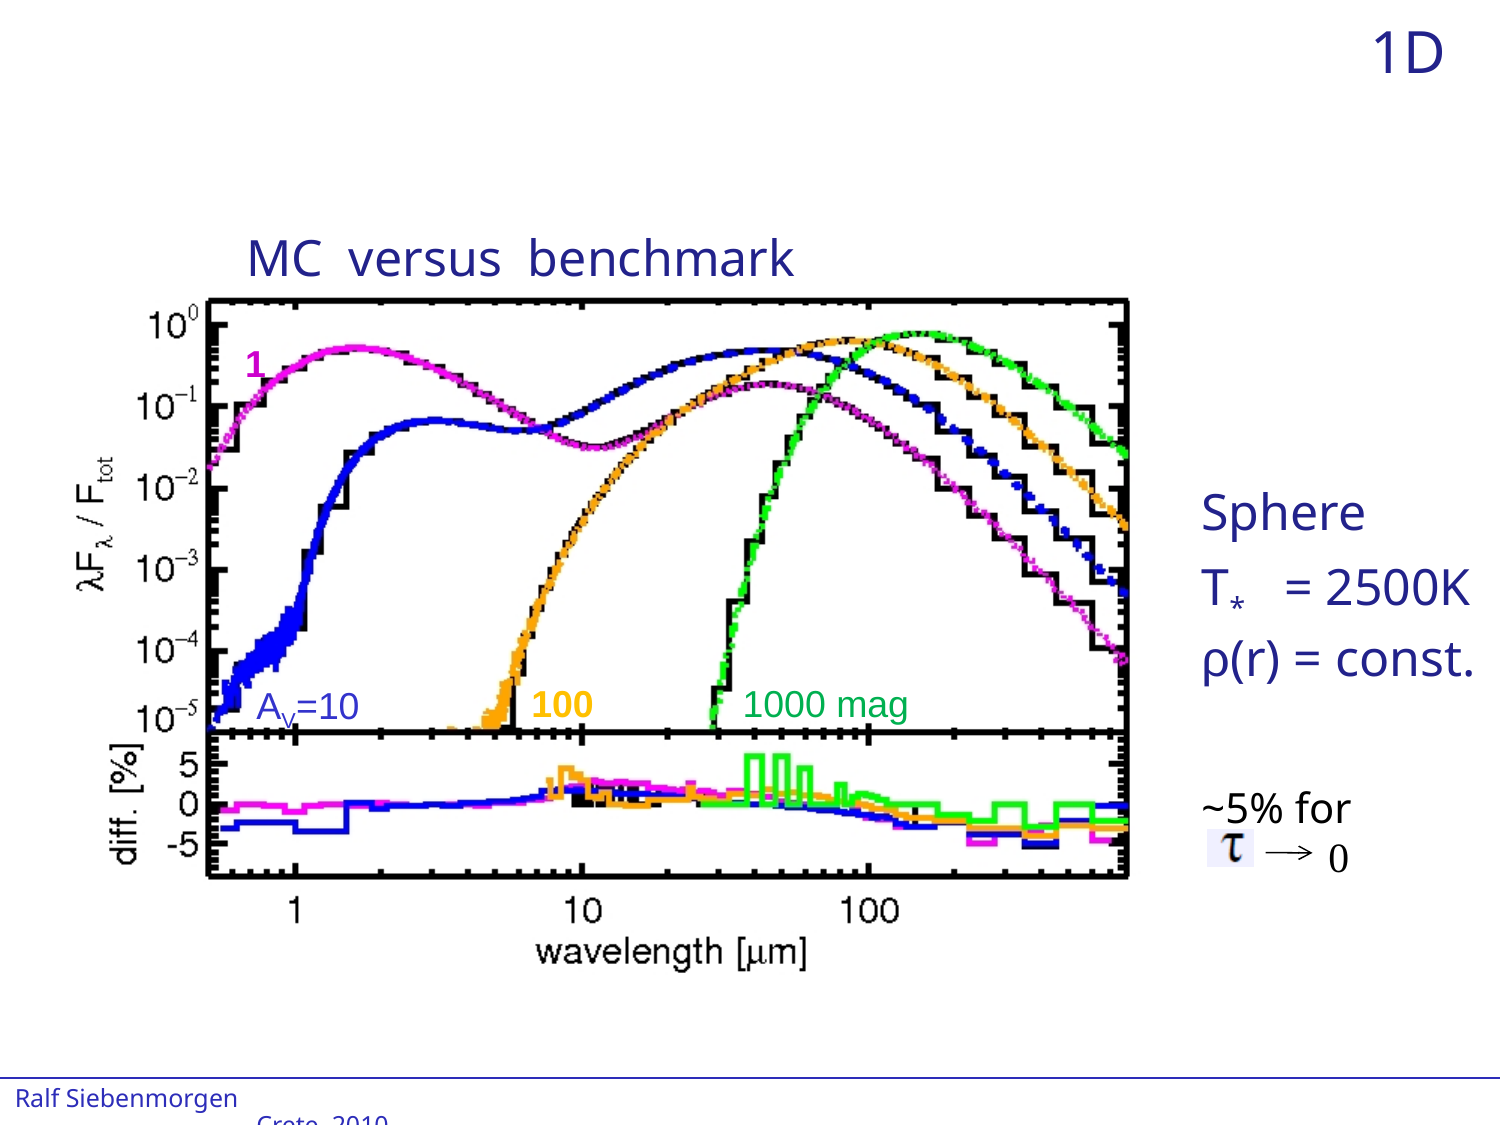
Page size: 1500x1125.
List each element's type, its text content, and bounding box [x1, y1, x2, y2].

picture [35, 265, 1184, 985]
text_box MC versus benchmark [231, 199, 811, 264]
list Sphere T* = 2500K ρ(r) = const. [1188, 480, 1500, 750]
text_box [1206, 794, 1378, 891]
text_box 1D [1324, 0, 1477, 129]
text_box ~5% for [1188, 773, 1395, 844]
